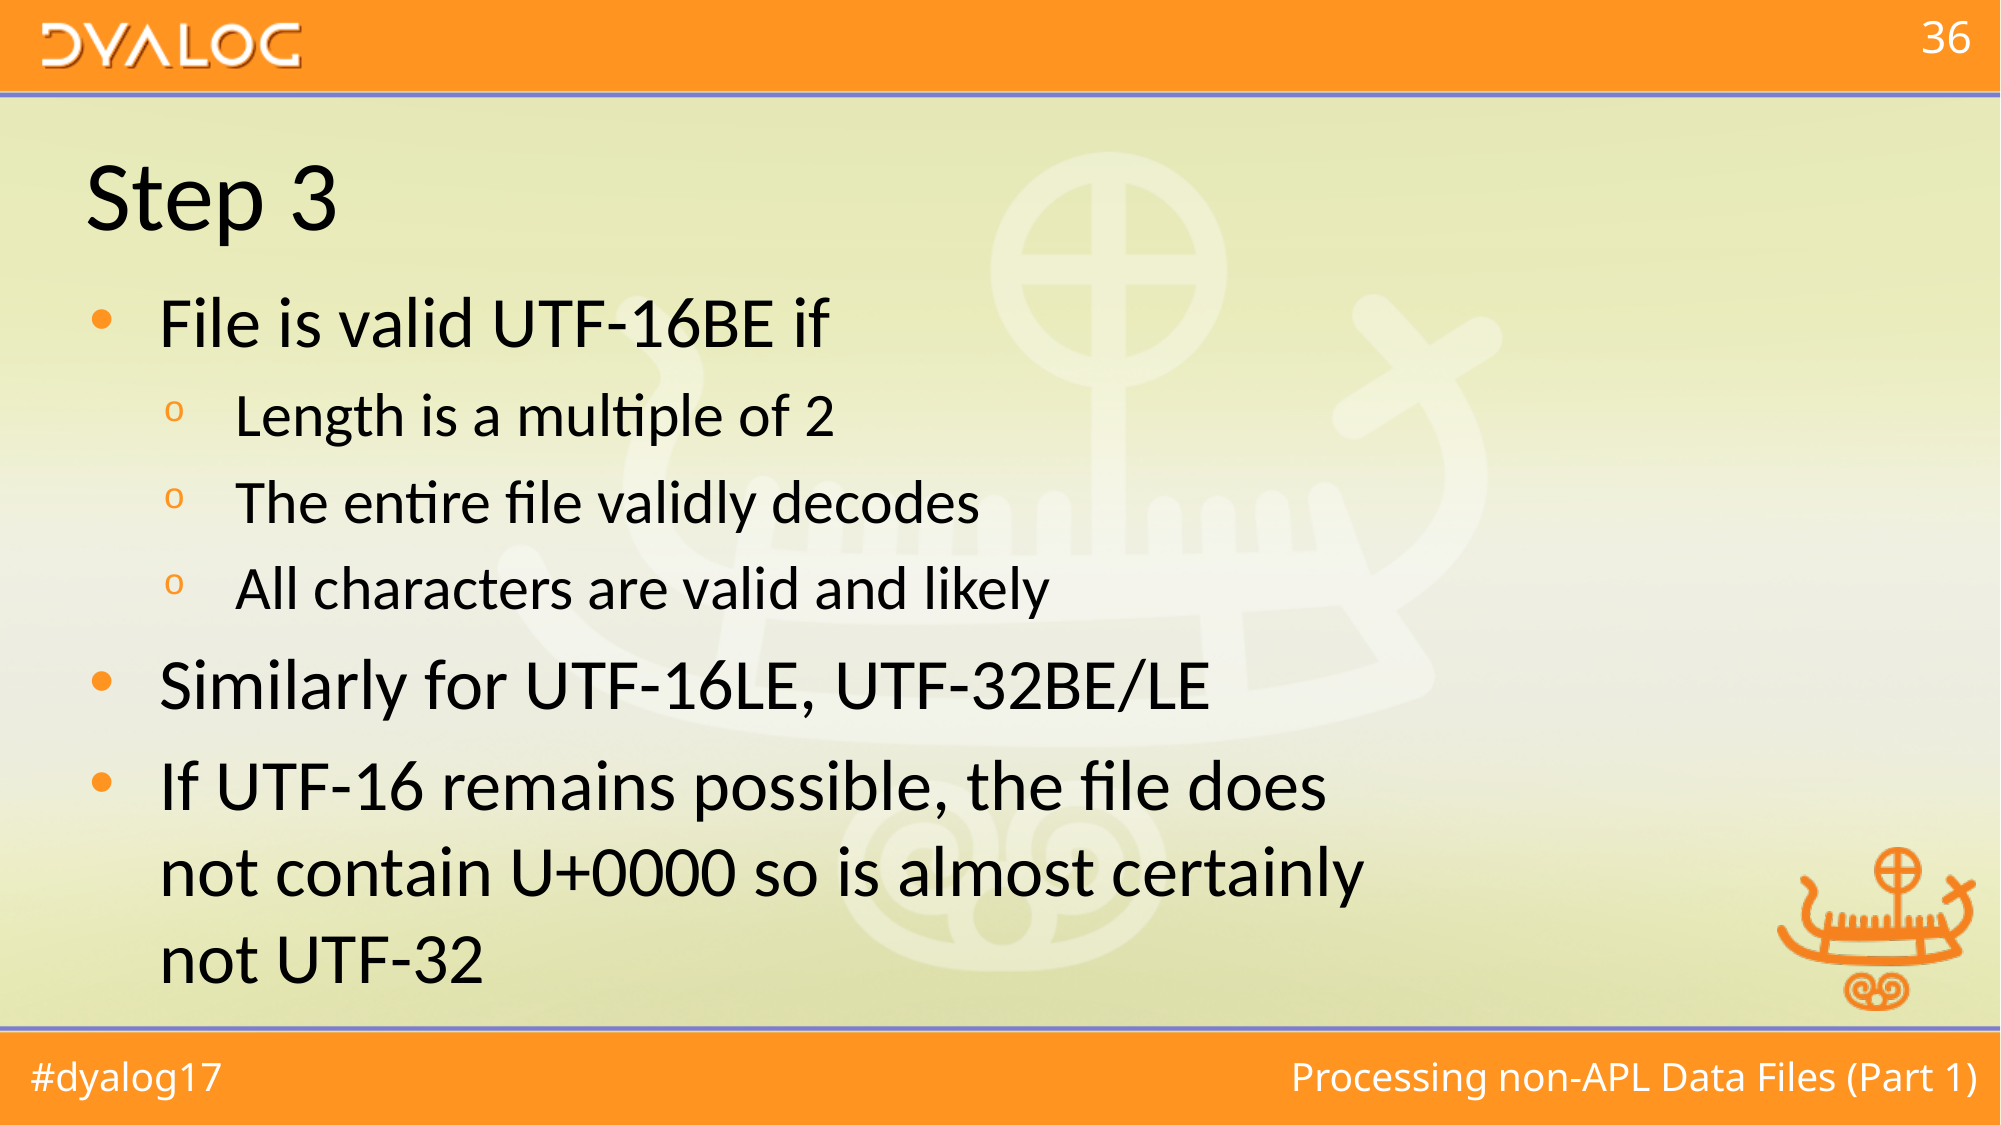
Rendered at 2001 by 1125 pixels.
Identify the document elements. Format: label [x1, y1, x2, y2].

list [74, 267, 1426, 1011]
title [70, 125, 1900, 256]
picture [0, 0, 2001, 1125]
